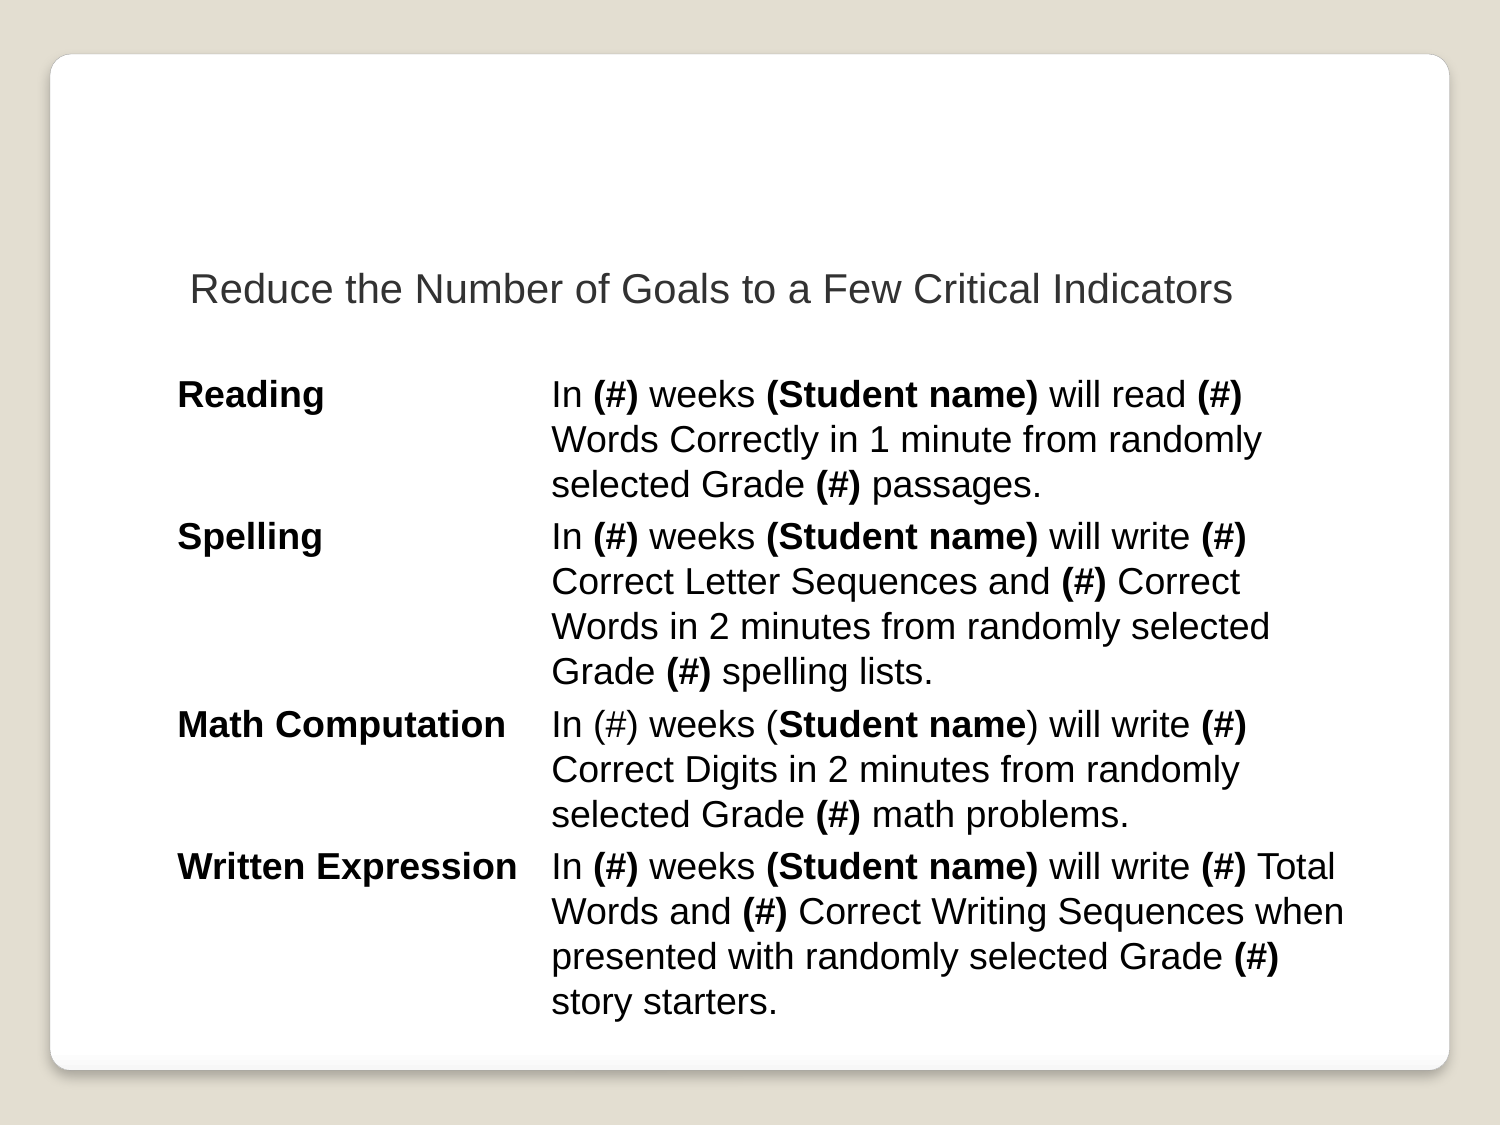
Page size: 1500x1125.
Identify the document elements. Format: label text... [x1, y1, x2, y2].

text_box Reduce the Number of Goals to a Few Critical Indicators [174, 262, 1463, 320]
text_box Reading In (#) weeks (Student name) will read (#) Words Correctly in 1 minute from randomly selected Grade (#) passages. Spelling In (#) weeks (Student name) will write (#) Correct Letter Sequences and (#) Correct Words in 2 minutes from randomly selected Grade (#) spelling lists. Math Computation In (#) weeks (Student name) will write (#) Correct Digits in 2 minutes from randomly selected Grade (#) math problems. Written Expression In (#) weeks (Student name) will write (#) Total Words and (#) Correct Writing Sequences when presented with randomly selected Grade (#) story starters. [162, 362, 1363, 1030]
